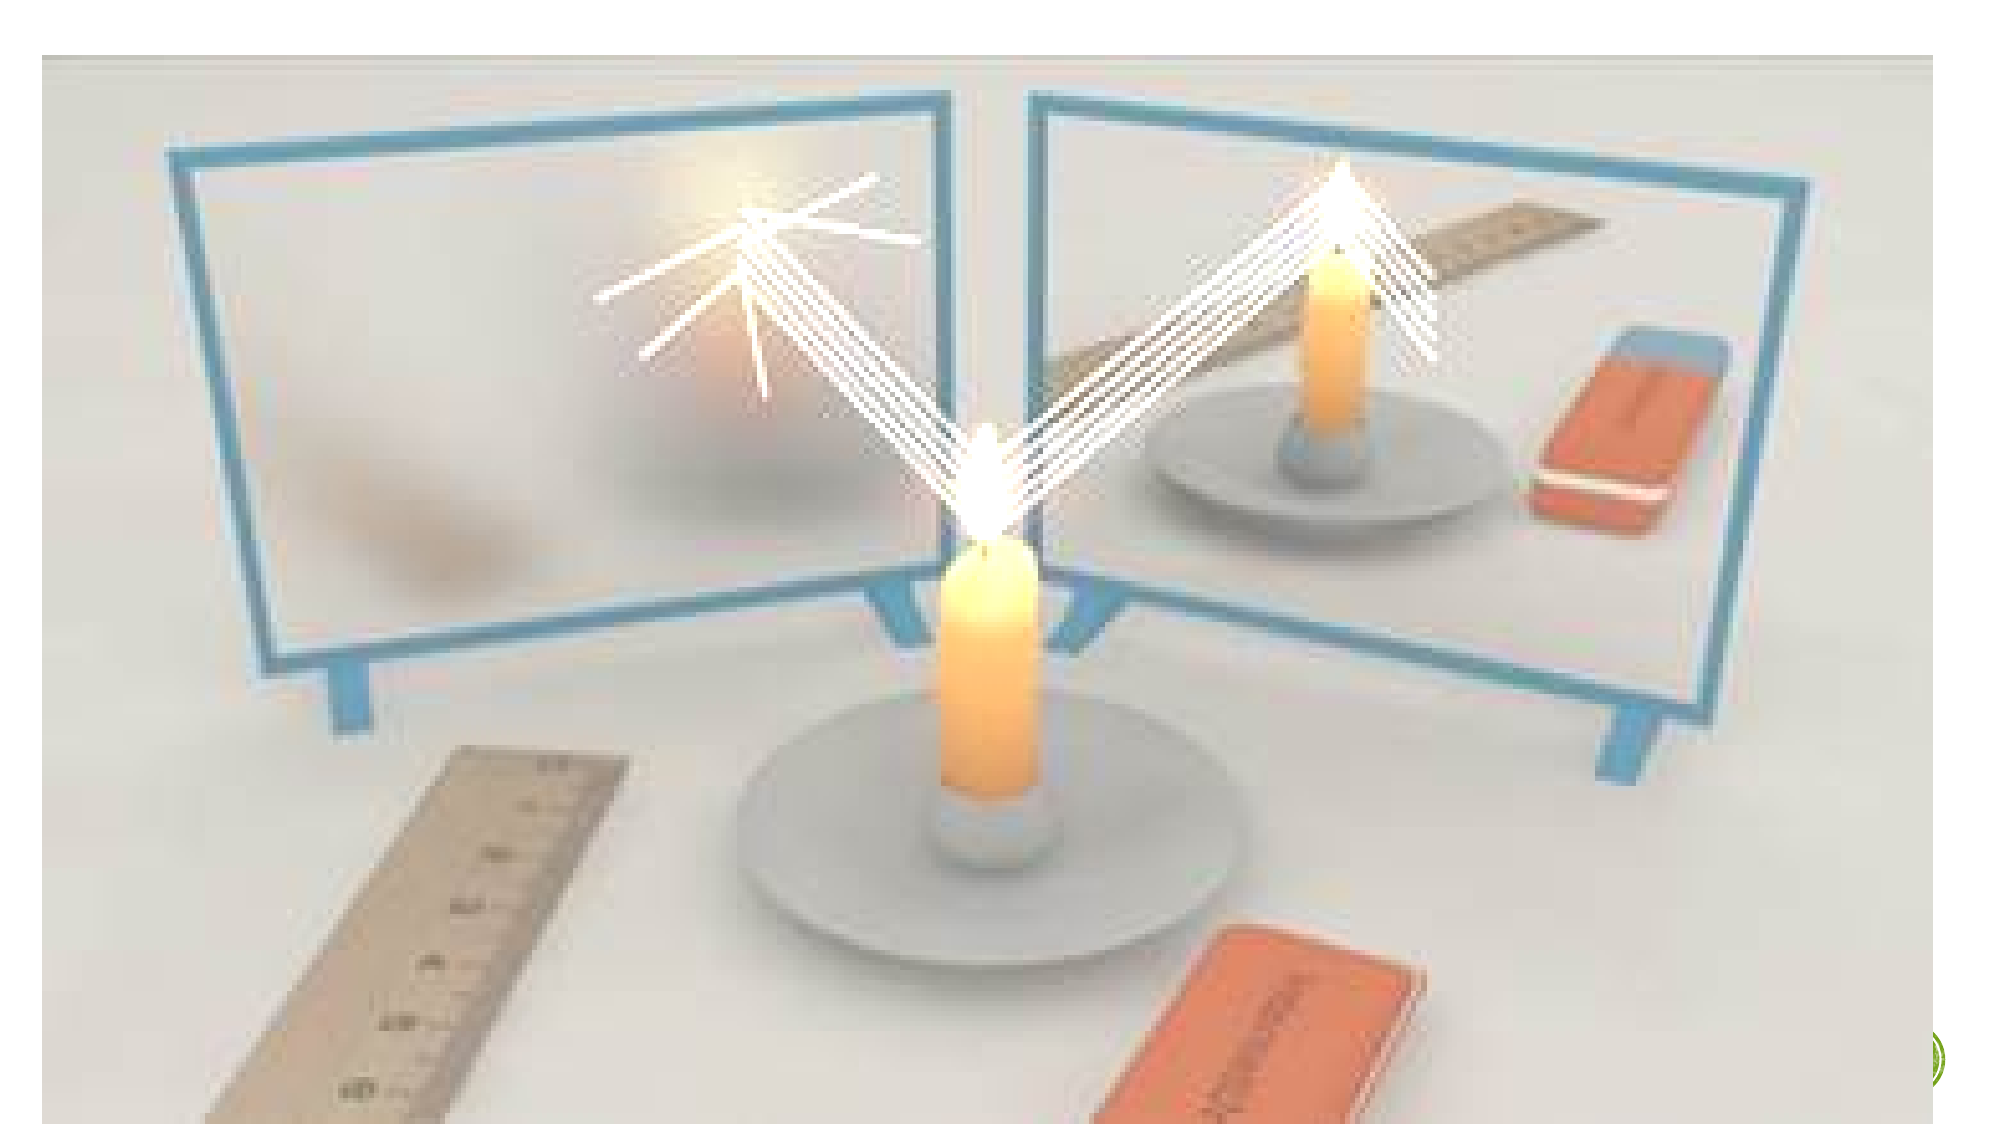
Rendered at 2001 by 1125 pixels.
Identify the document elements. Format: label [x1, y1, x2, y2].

picture [44, 53, 1931, 1122]
